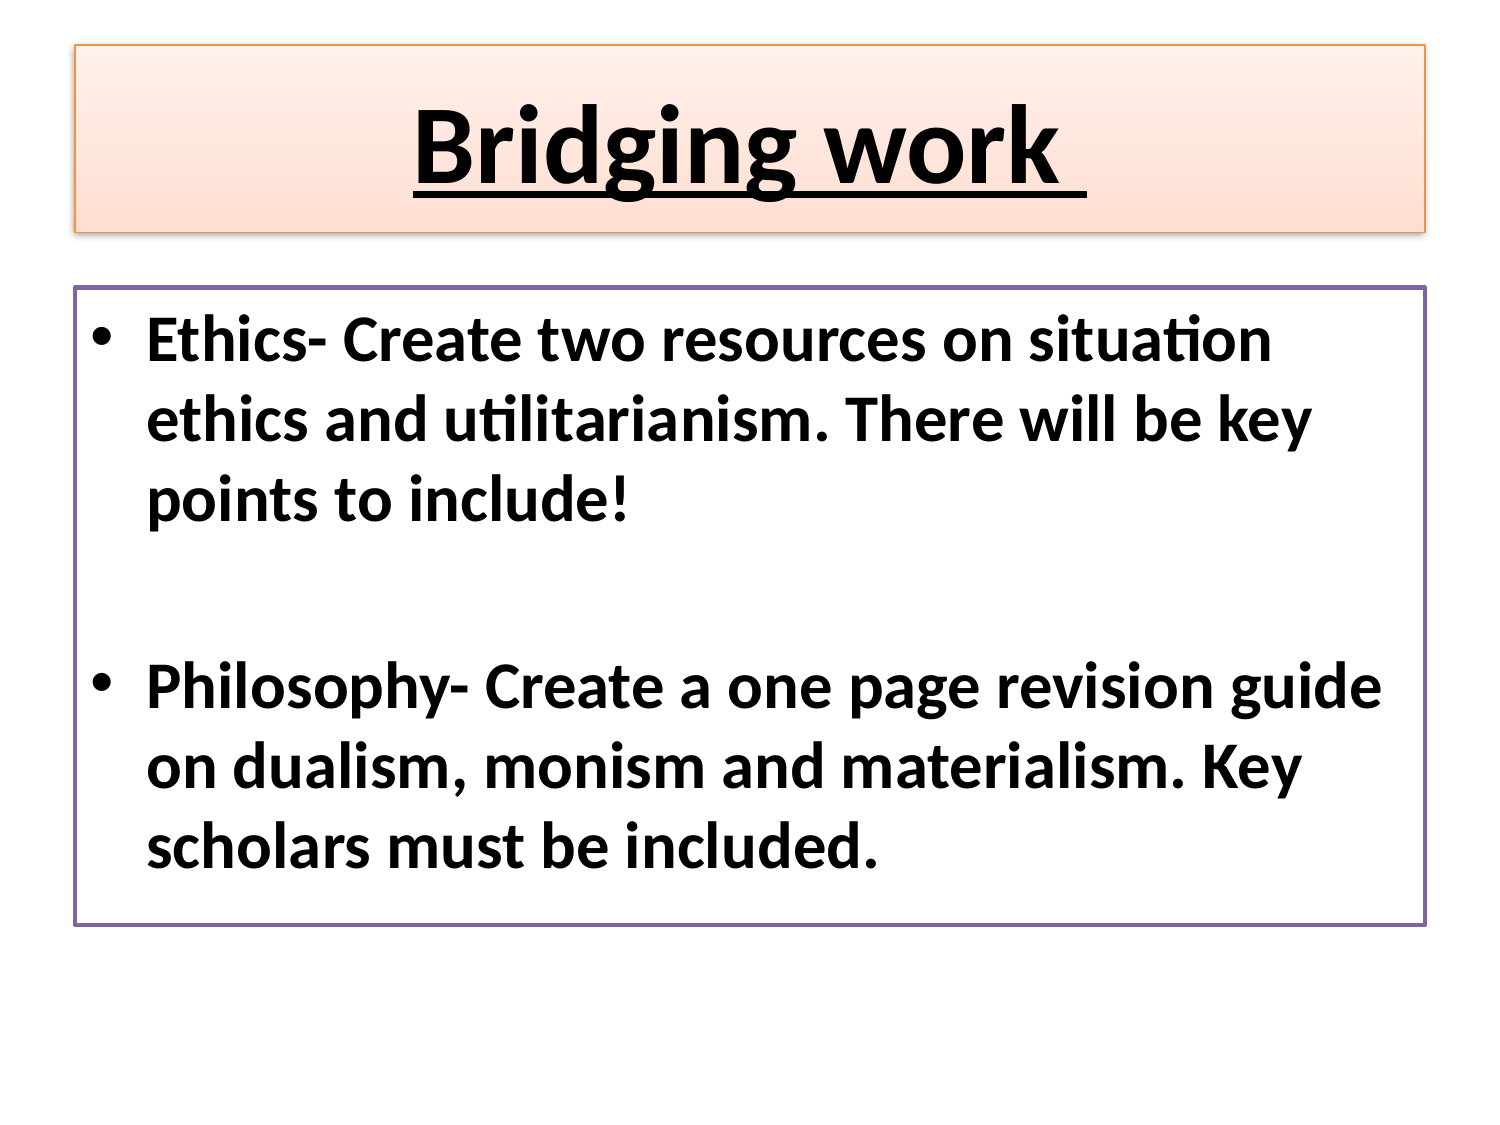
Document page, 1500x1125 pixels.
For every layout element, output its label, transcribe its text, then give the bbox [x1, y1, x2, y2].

list Ethics- Create two resources on situation ethics and utilitarianism. There will be key points to include! Philosophy- Create a one page revision guide on dualism, monism and materialism. Key scholars must be included. [73, 285, 1427, 927]
title Bridging work [74, 44, 1426, 233]
